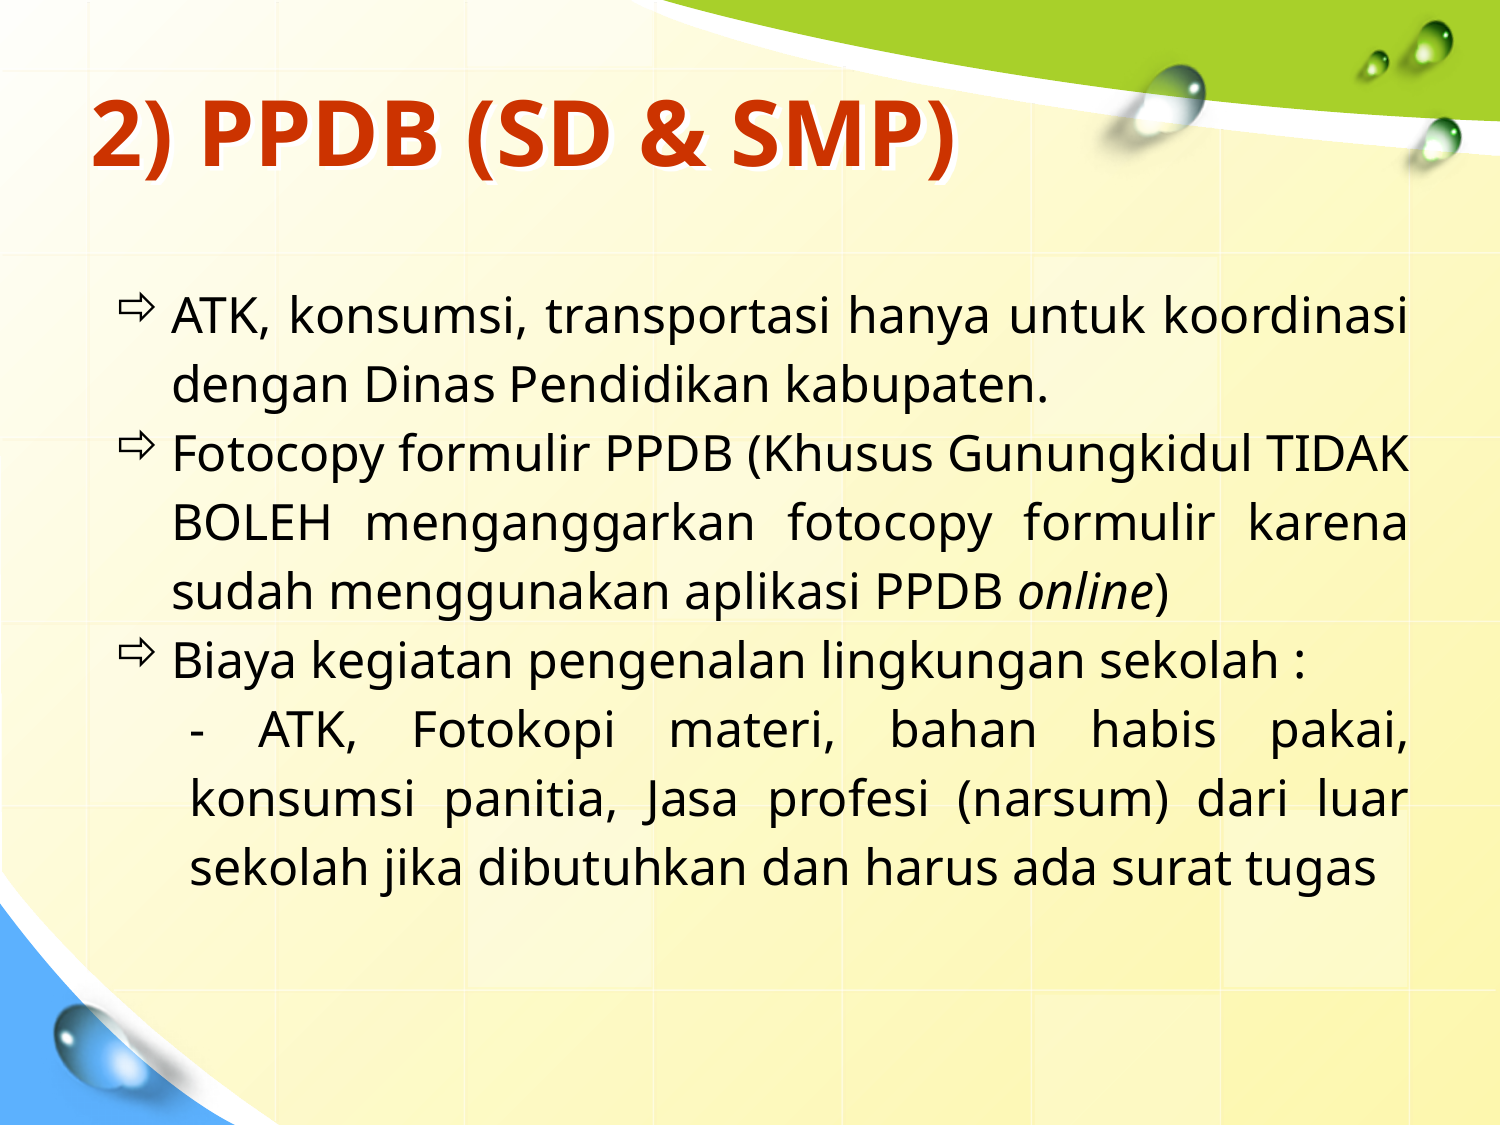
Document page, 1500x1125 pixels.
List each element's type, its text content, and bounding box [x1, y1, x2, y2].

picture [0, 918, 230, 1125]
picture [1055, 0, 1500, 306]
text_box ATK, konsumsi, transportasi hanya untuk koordinasi dengan Dinas Pendidikan kabupaten. Fotocopy formulir PPDB (Khusus Gunungkidul TIDAK BOLEH menganggarkan fotocopy formulir karena sudah menggunakan aplikasi PPDB online) Biaya kegiatan pengenalan lingkungan sekolah : - ATK, Fotokopi materi, bahan habis pakai, konsumsi panitia, Jasa profesi (narsum) dari luar sekolah jika dibutuhkan dan harus ada surat tugas [99, 267, 1425, 903]
title 2) PPDB (SD & SMP) [75, 53, 1025, 206]
